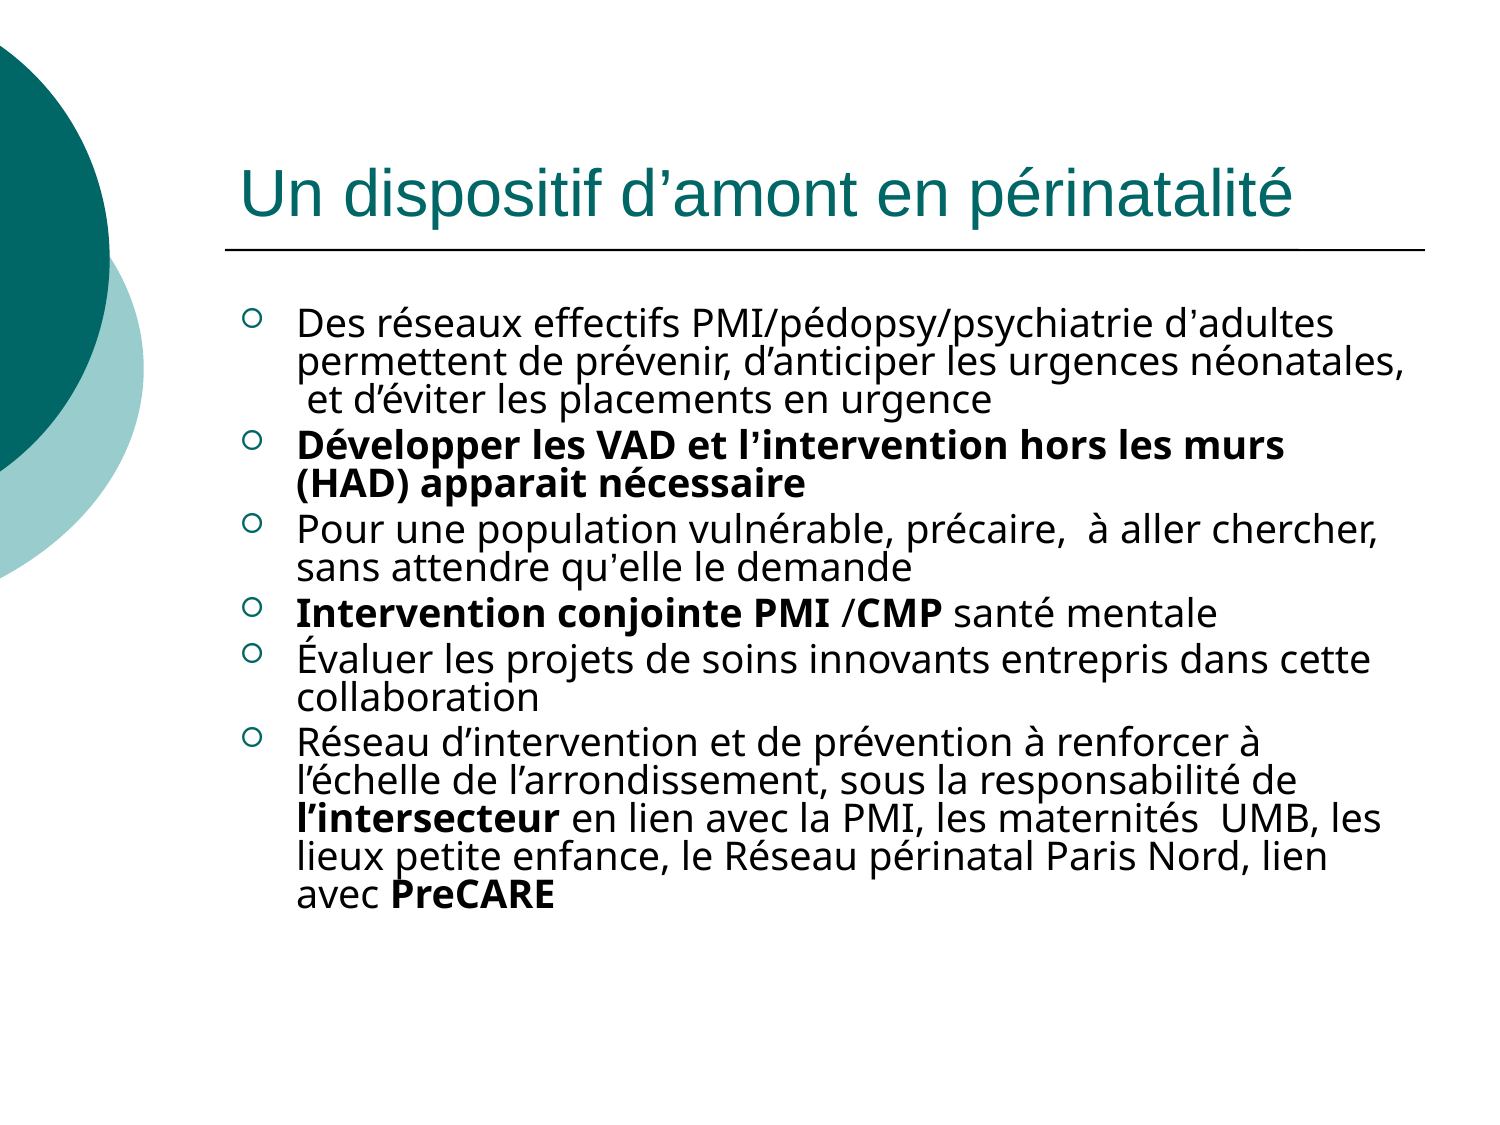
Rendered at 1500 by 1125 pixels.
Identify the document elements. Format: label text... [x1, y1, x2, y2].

list Des réseaux effectifs PMI/pédopsy/psychiatrie d’adultes permettent de prévenir, d’anticiper les urgences néonatales, et d’éviter les placements en urgence Développer les VAD et l’intervention hors les murs (HAD) apparait nécessaire Pour une population vulnérable, précaire, à aller chercher, sans attendre qu’elle le demande Intervention conjointe PMI /CMP santé mentale Évaluer les projets de soins innovants entrepris dans cette collaboration Réseau d’intervention et de prévention à renforcer à l’échelle de l’arrondissement, sous la responsabilité de l’intersecteur en lien avec la PMI, les maternités UMB, les lieux petite enfance, le Réseau périnatal Paris Nord, lien avec PreCARE [224, 299, 1425, 975]
title Un dispositif d’amont en périnatalité [224, 49, 1425, 237]
